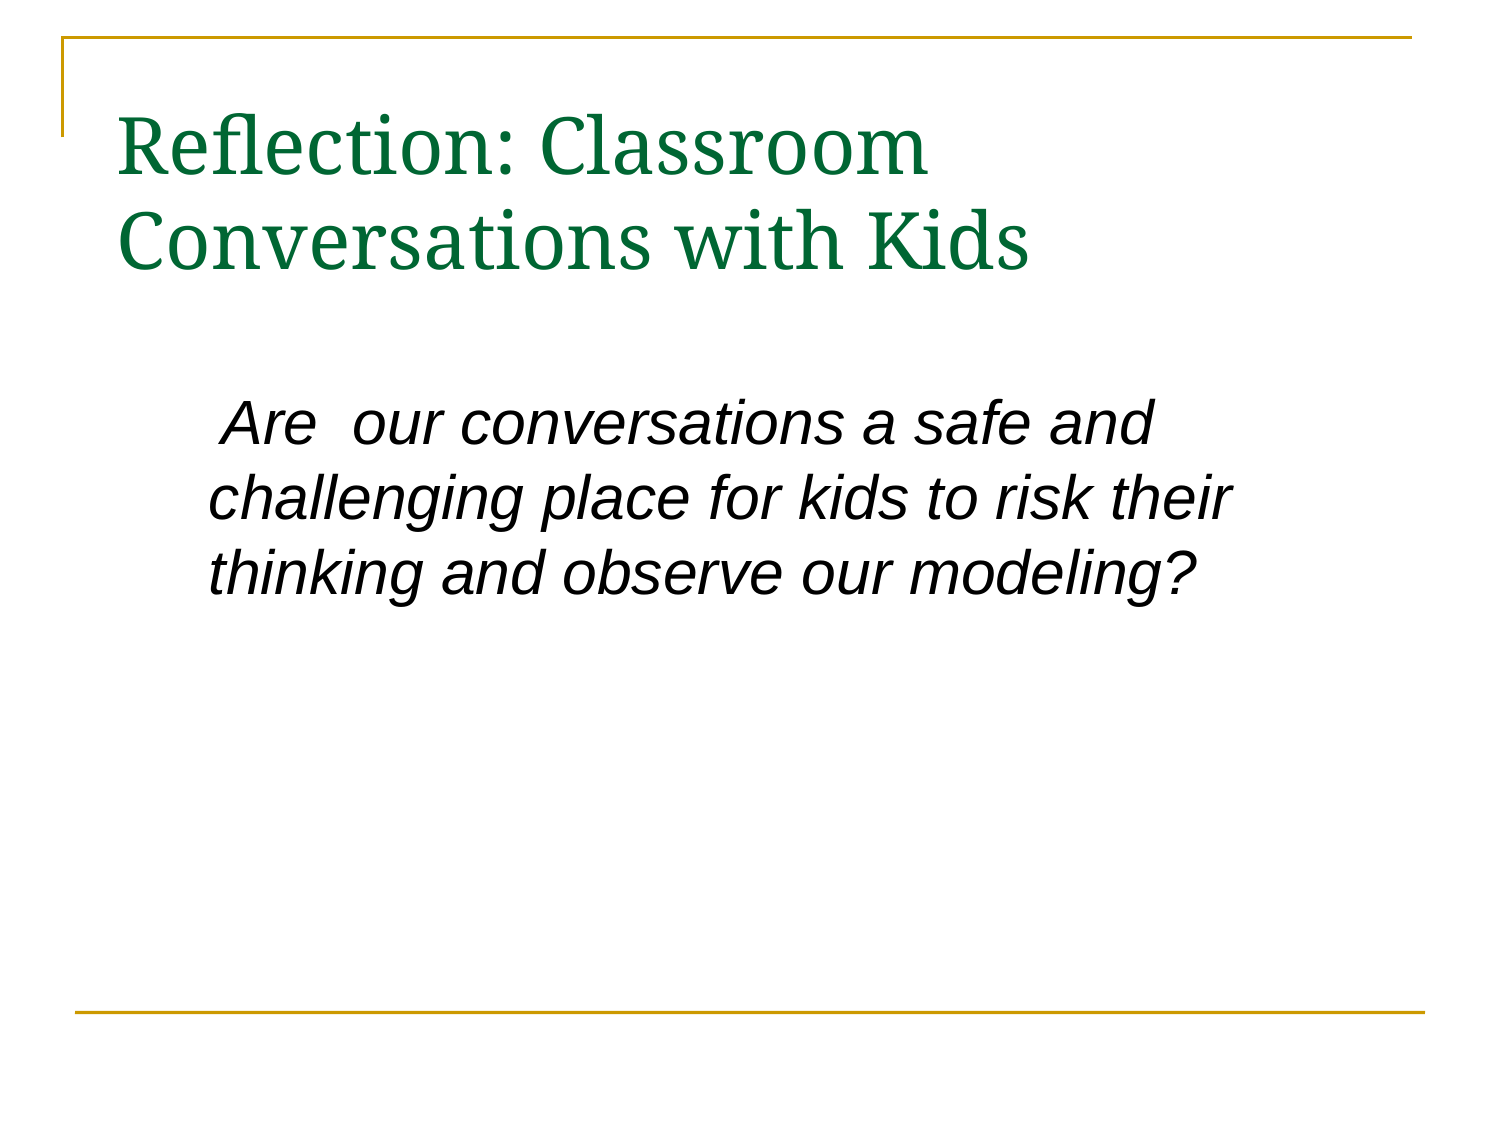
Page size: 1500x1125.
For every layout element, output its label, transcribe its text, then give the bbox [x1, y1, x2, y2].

title Reflection: Classroom Conversations with Kids [101, 87, 1426, 233]
list Are our conversations a safe and challenging place for kids to risk their thinking and observe our modeling? [137, 374, 1301, 838]
